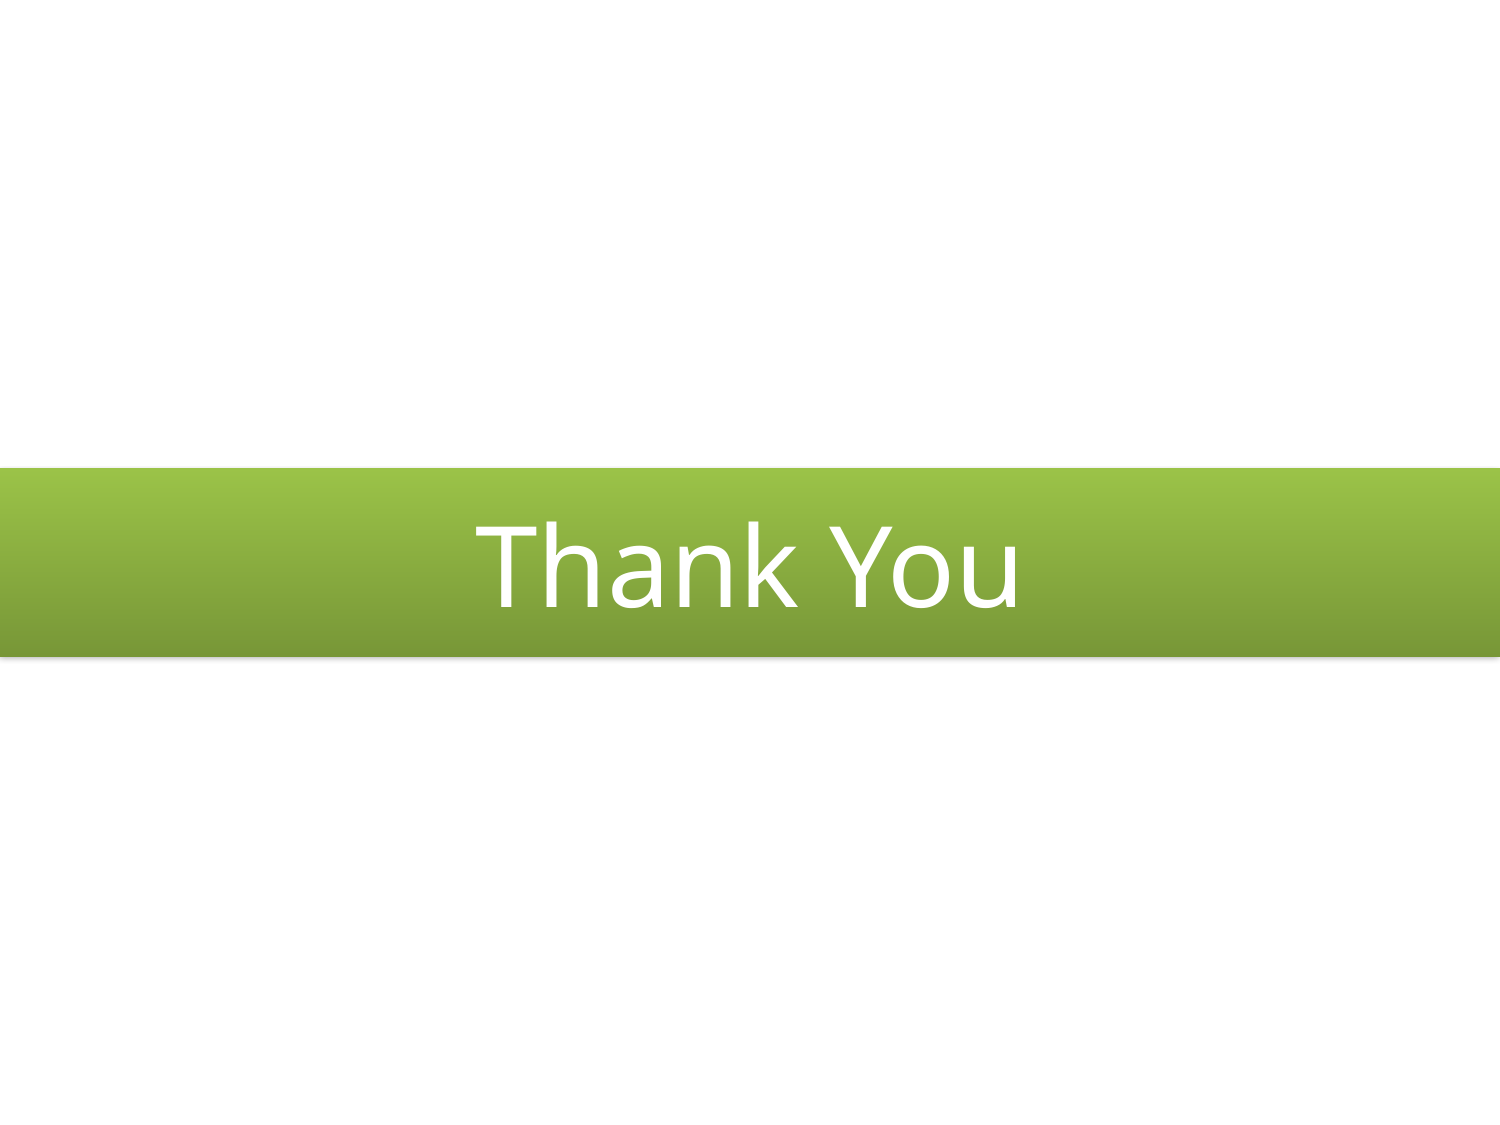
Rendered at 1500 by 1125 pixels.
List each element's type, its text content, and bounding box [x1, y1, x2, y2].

title Thank You [0, 468, 1500, 657]
